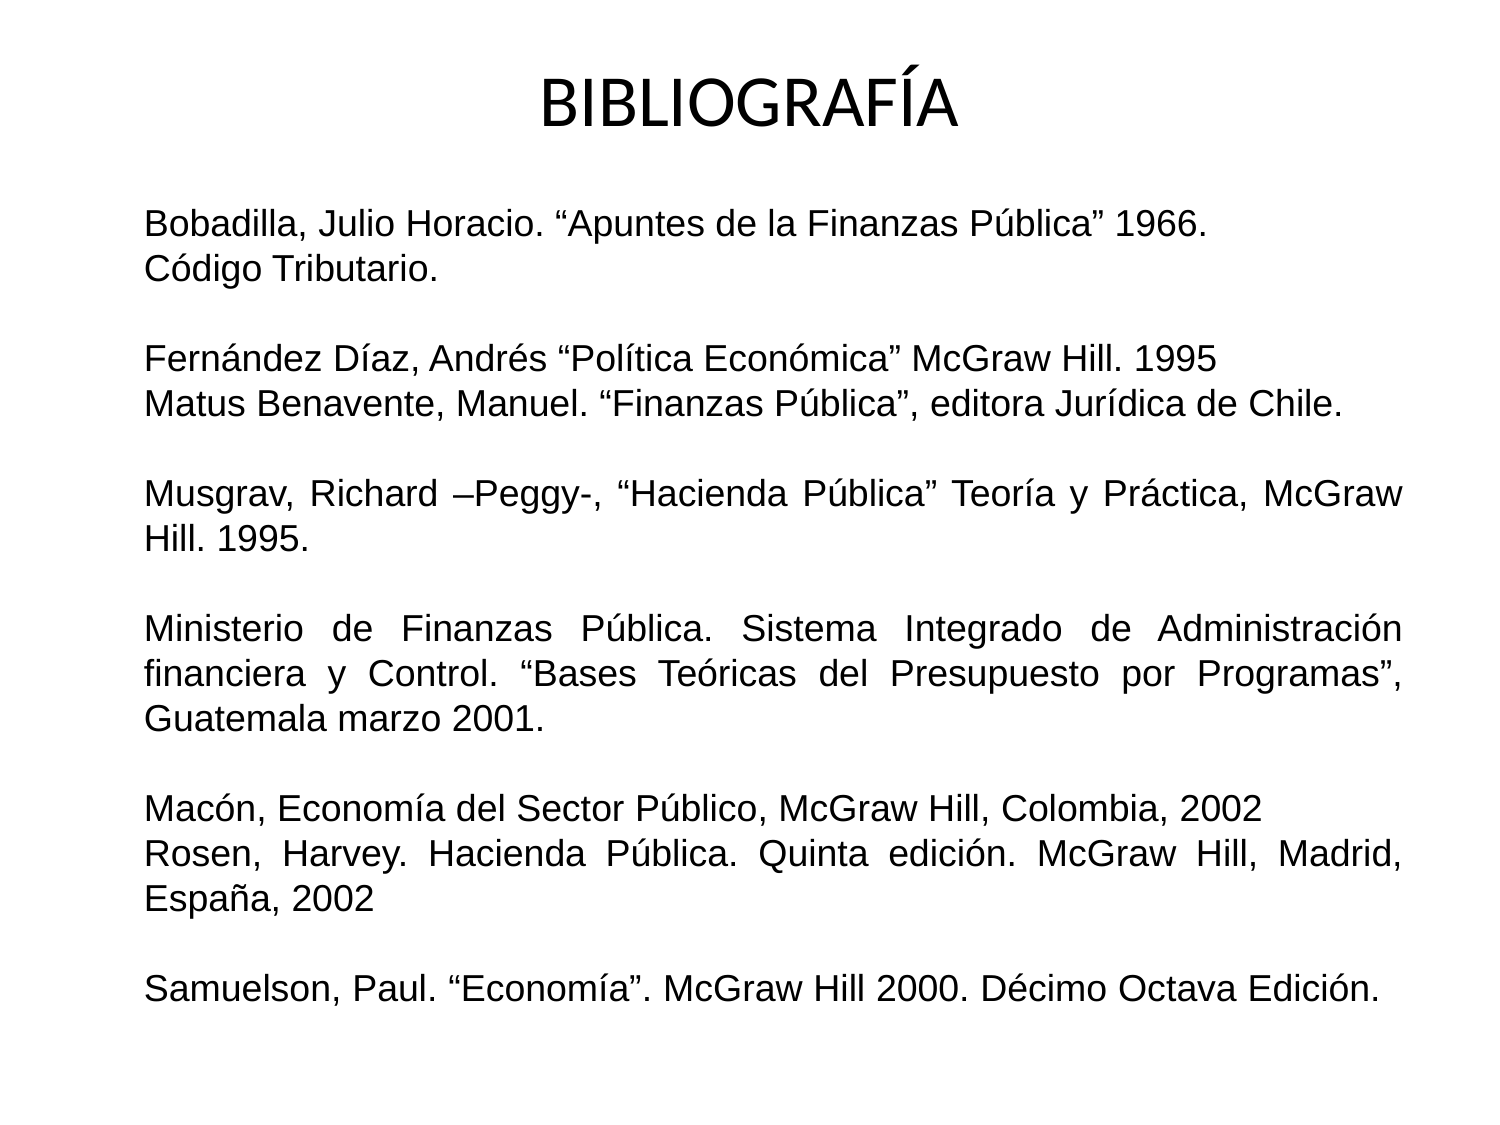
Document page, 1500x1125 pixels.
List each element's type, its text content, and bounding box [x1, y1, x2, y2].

title BIBLIOGRAFÍA [75, 45, 1425, 149]
text_box Bobadilla, Julio Horacio. “Apuntes de la Finanzas Pública” 1966. Código Tributario. Fernández Díaz, Andrés “Política Económica” McGraw Hill. 1995 Matus Benavente, Manuel. “Finanzas Pública”, editora Jurídica de Chile. Musgrav, Richard –Peggy-, “Hacienda Pública” Teoría y Práctica, McGraw Hill. 1995. Ministerio de Finanzas Pública. Sistema Integrado de Administración financiera y Control. “Bases Teóricas del Presupuesto por Programas”, Guatemala marzo 2001. Macón, Economía del Sector Público, McGraw Hill, Colombia, 2002 Rosen, Harvey. Hacienda Pública. Quinta edición. McGraw Hill, Madrid, España, 2002 Samuelson, Paul. “Economía”. McGraw Hill 2000. Décimo Octava Edición. [128, 191, 1418, 1017]
